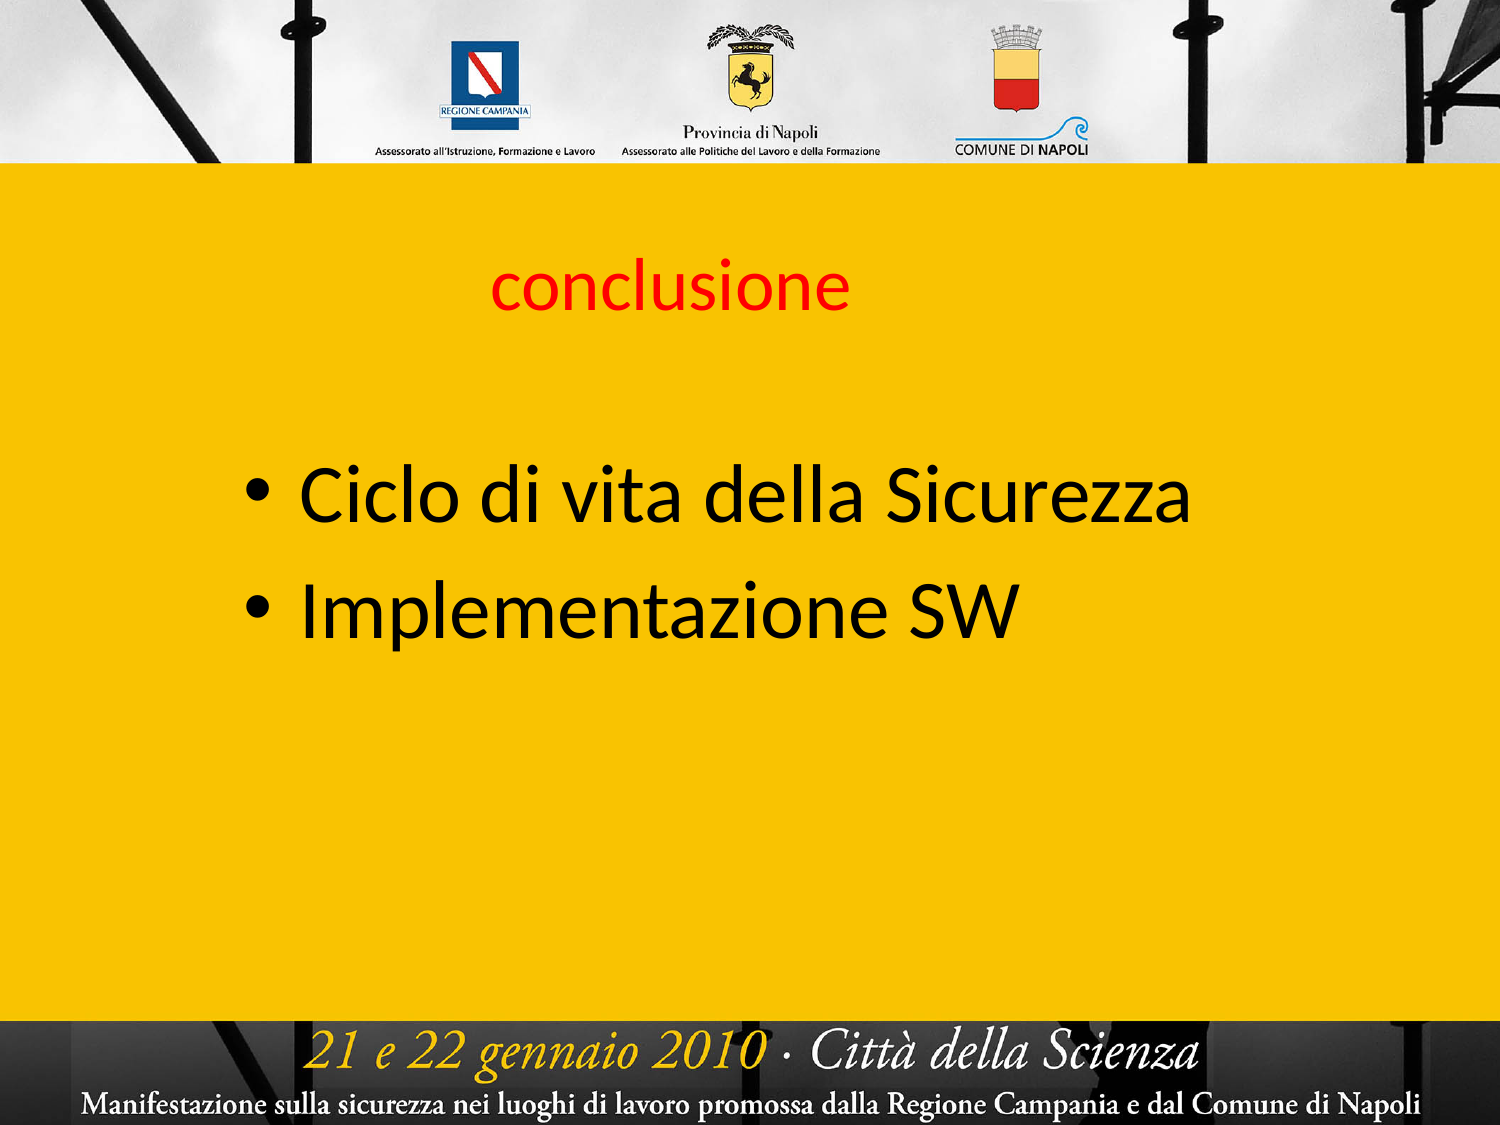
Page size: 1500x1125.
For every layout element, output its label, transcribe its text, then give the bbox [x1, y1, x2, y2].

picture [0, 0, 1500, 1125]
list Ciclo di vita della Sicurezza Implementazione SW [228, 431, 1243, 797]
title conclusione [99, 233, 1243, 329]
